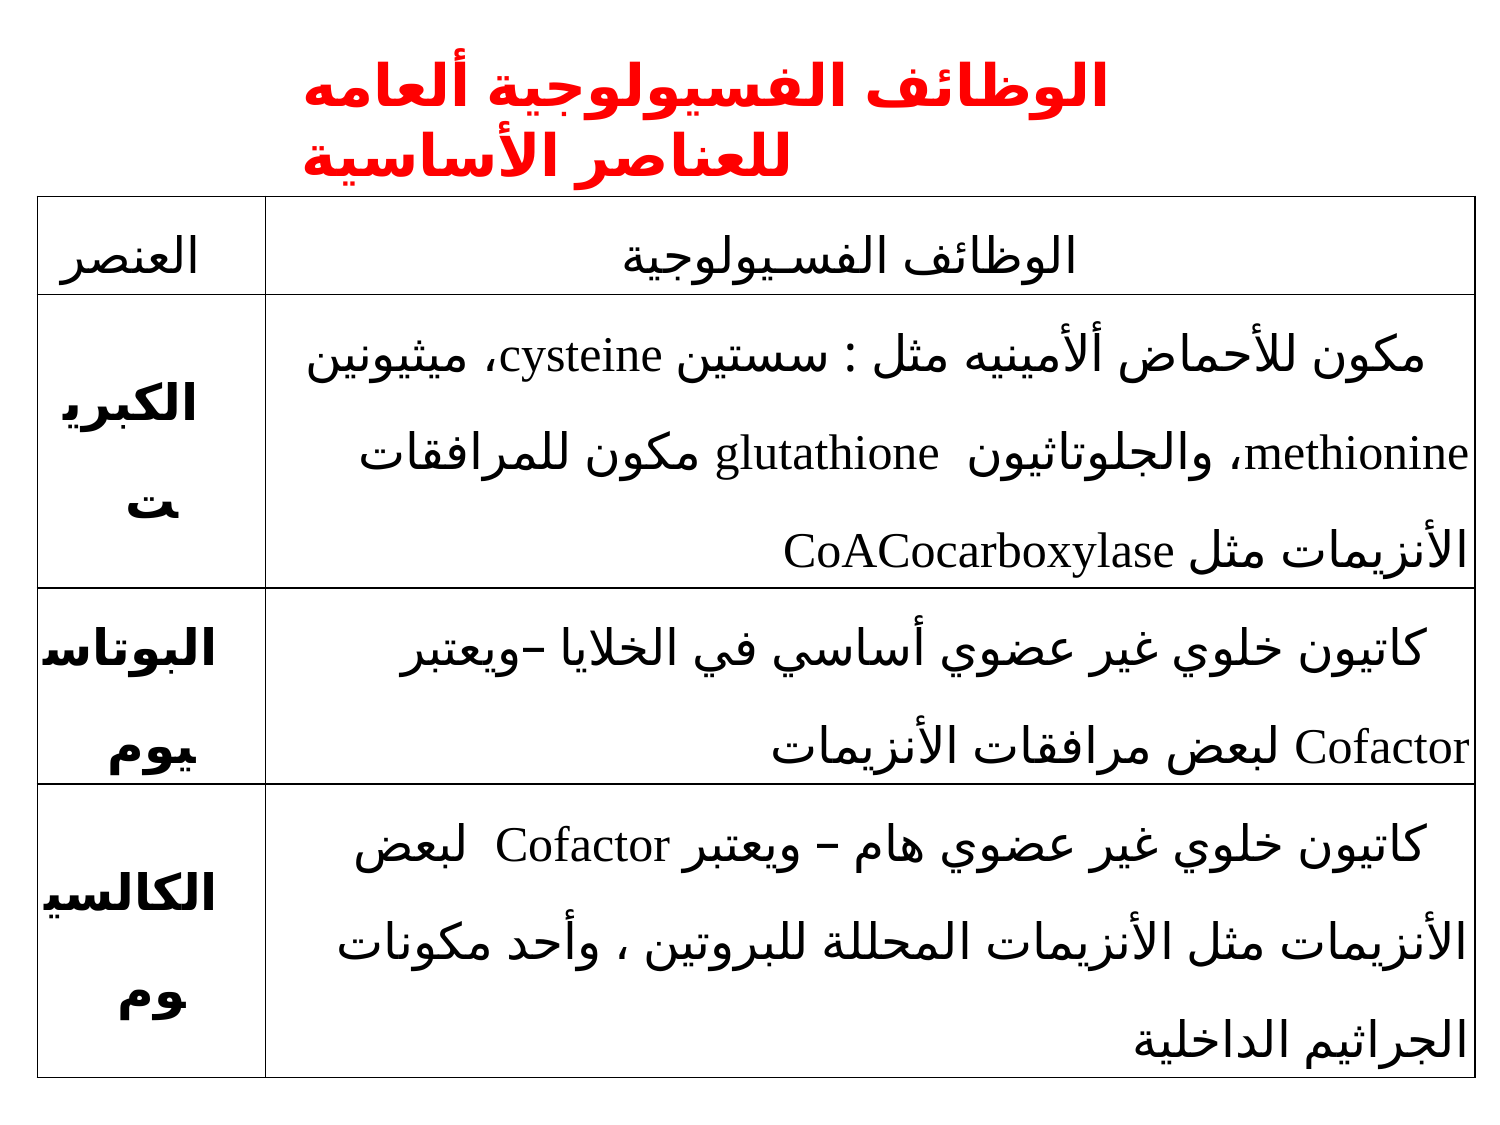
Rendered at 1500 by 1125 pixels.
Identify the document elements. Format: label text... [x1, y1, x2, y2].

table_cell الكبريت [38, 295, 265, 587]
table_cell الكالسيوم [38, 785, 265, 1077]
table_cell مكون للأحماض ألأمينيه مثل : سستين cysteine، ميثيونين methionine، والجلوتاثيون glutathione مكون للمرافقات الأنزيمات مثل CoACocarboxylase [266, 295, 1474, 587]
table_header الوظائف الفسـيولوجية [266, 197, 1474, 294]
text_box الوظائف الفسيولوجية ألعامه للعناصر الأساسية [287, 40, 1263, 196]
table_cell كاتيون خلوي غير عضوي أساسي في الخلايا –ويعتبر Cofactor لبعض مرافقات الأنزيمات [266, 589, 1474, 783]
table_header العنصر [38, 197, 265, 294]
table_cell كاتيون خلوي غير عضوي هام – ويعتبر Cofactor لبعض الأنزيمات مثل الأنزيمات المحللة للبروتين ، وأحد مكونات الجراثيم الداخلية [266, 785, 1474, 1077]
table_cell البوتاسيوم [38, 589, 265, 783]
